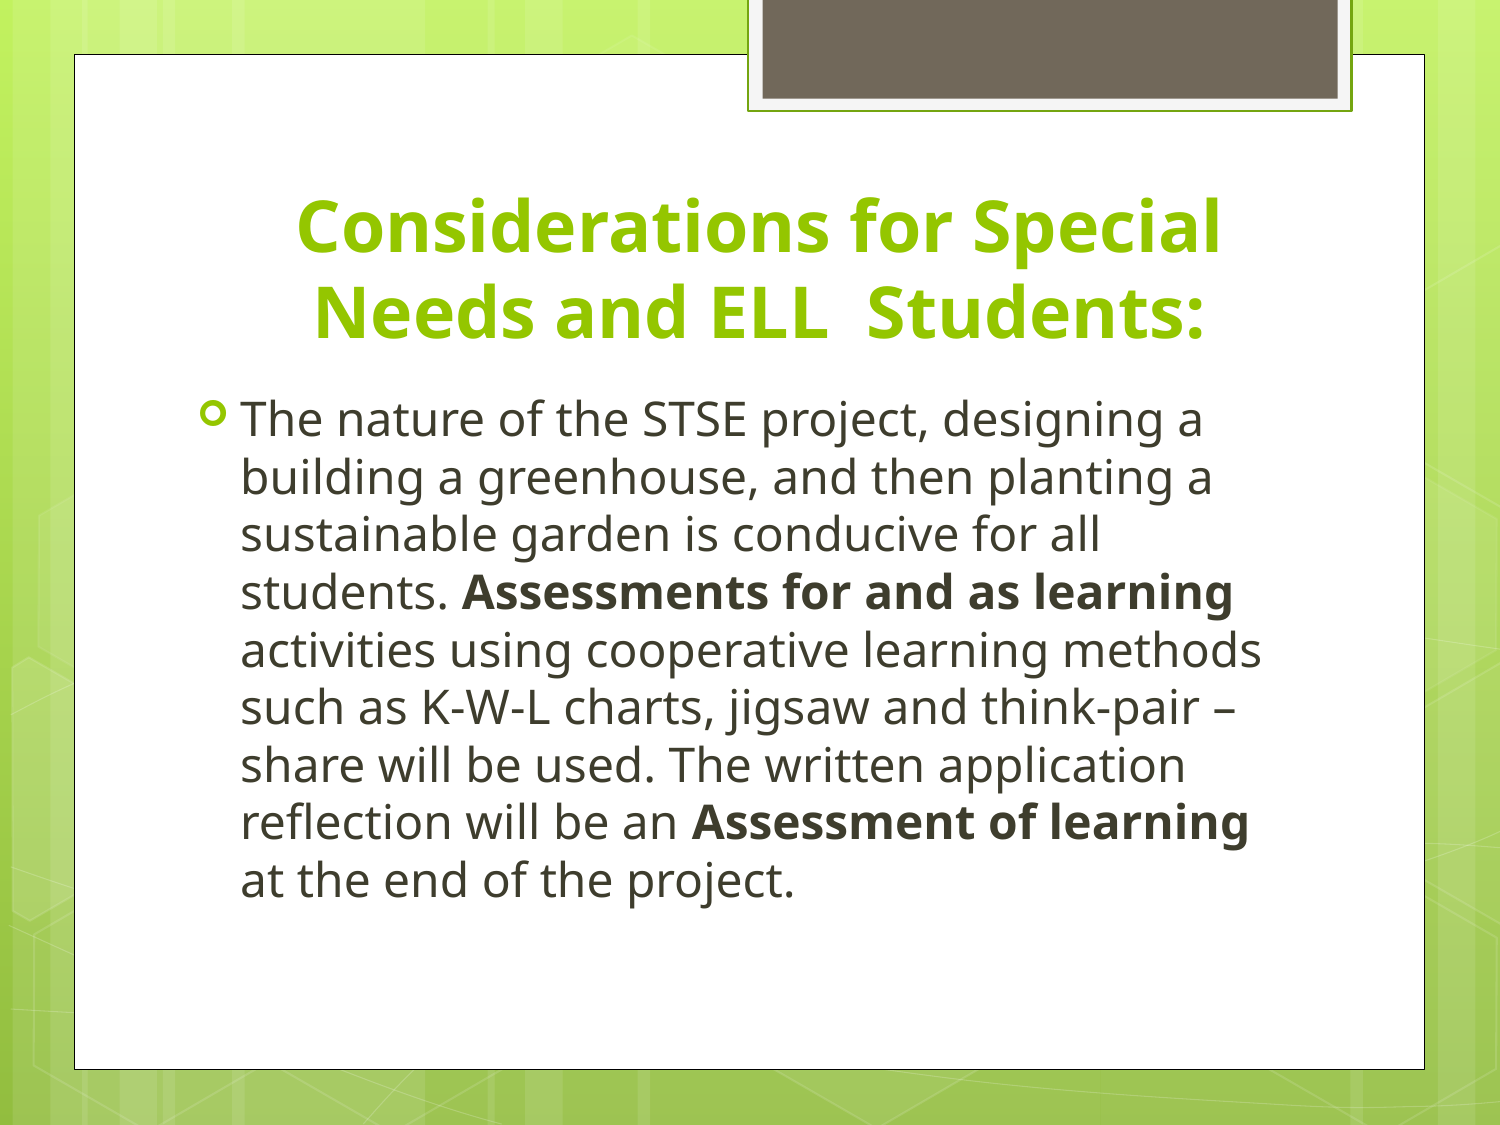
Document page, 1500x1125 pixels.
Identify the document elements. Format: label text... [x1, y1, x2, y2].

title Considerations for Special Needs and ELL Students: [183, 172, 1336, 361]
list The nature of the STSE project, designing a building a greenhouse, and then planting a sustainable garden is conducive for all students. Assessments for and as learning activities using cooperative learning methods such as K-W-L charts, jigsaw and think-pair –share will be used. The written application reflection will be an Assessment of learning at the end of the project. [171, 381, 1283, 957]
